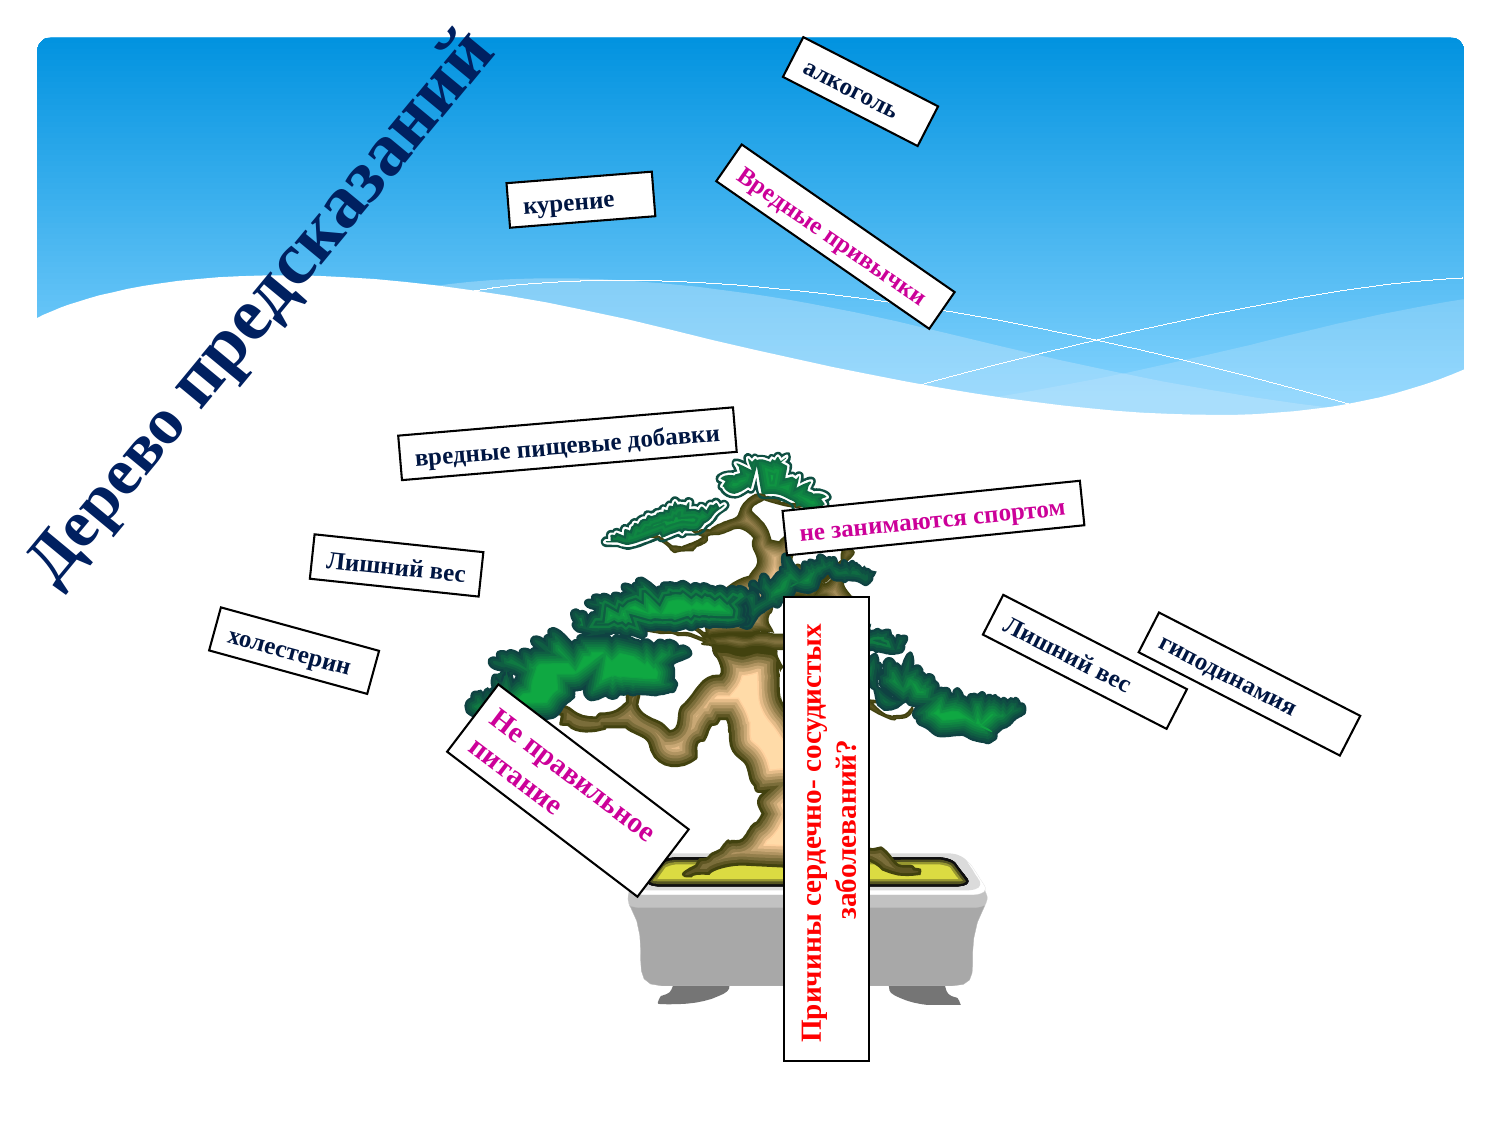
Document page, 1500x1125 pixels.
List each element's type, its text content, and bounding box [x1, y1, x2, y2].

text_box вредные пищевые добавки [398, 407, 736, 481]
text_box холестерин [209, 607, 380, 694]
text_box Вредные привычки [716, 144, 955, 329]
text_box курение [506, 171, 656, 228]
text_box Причины сердечно- сосудистых заболеваний? [784, 1015, 869, 1062]
text_box алкоголь [782, 37, 939, 147]
text_box Дерево предсказаний [0, 0, 524, 614]
text_box Лишний вес [1042, 614, 1187, 729]
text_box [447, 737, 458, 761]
text_box Лишний вес [309, 534, 458, 595]
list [464, 438, 1038, 1006]
text_box гиподинамия [1138, 612, 1361, 756]
text_box не занимаются спортом [1042, 480, 1085, 530]
